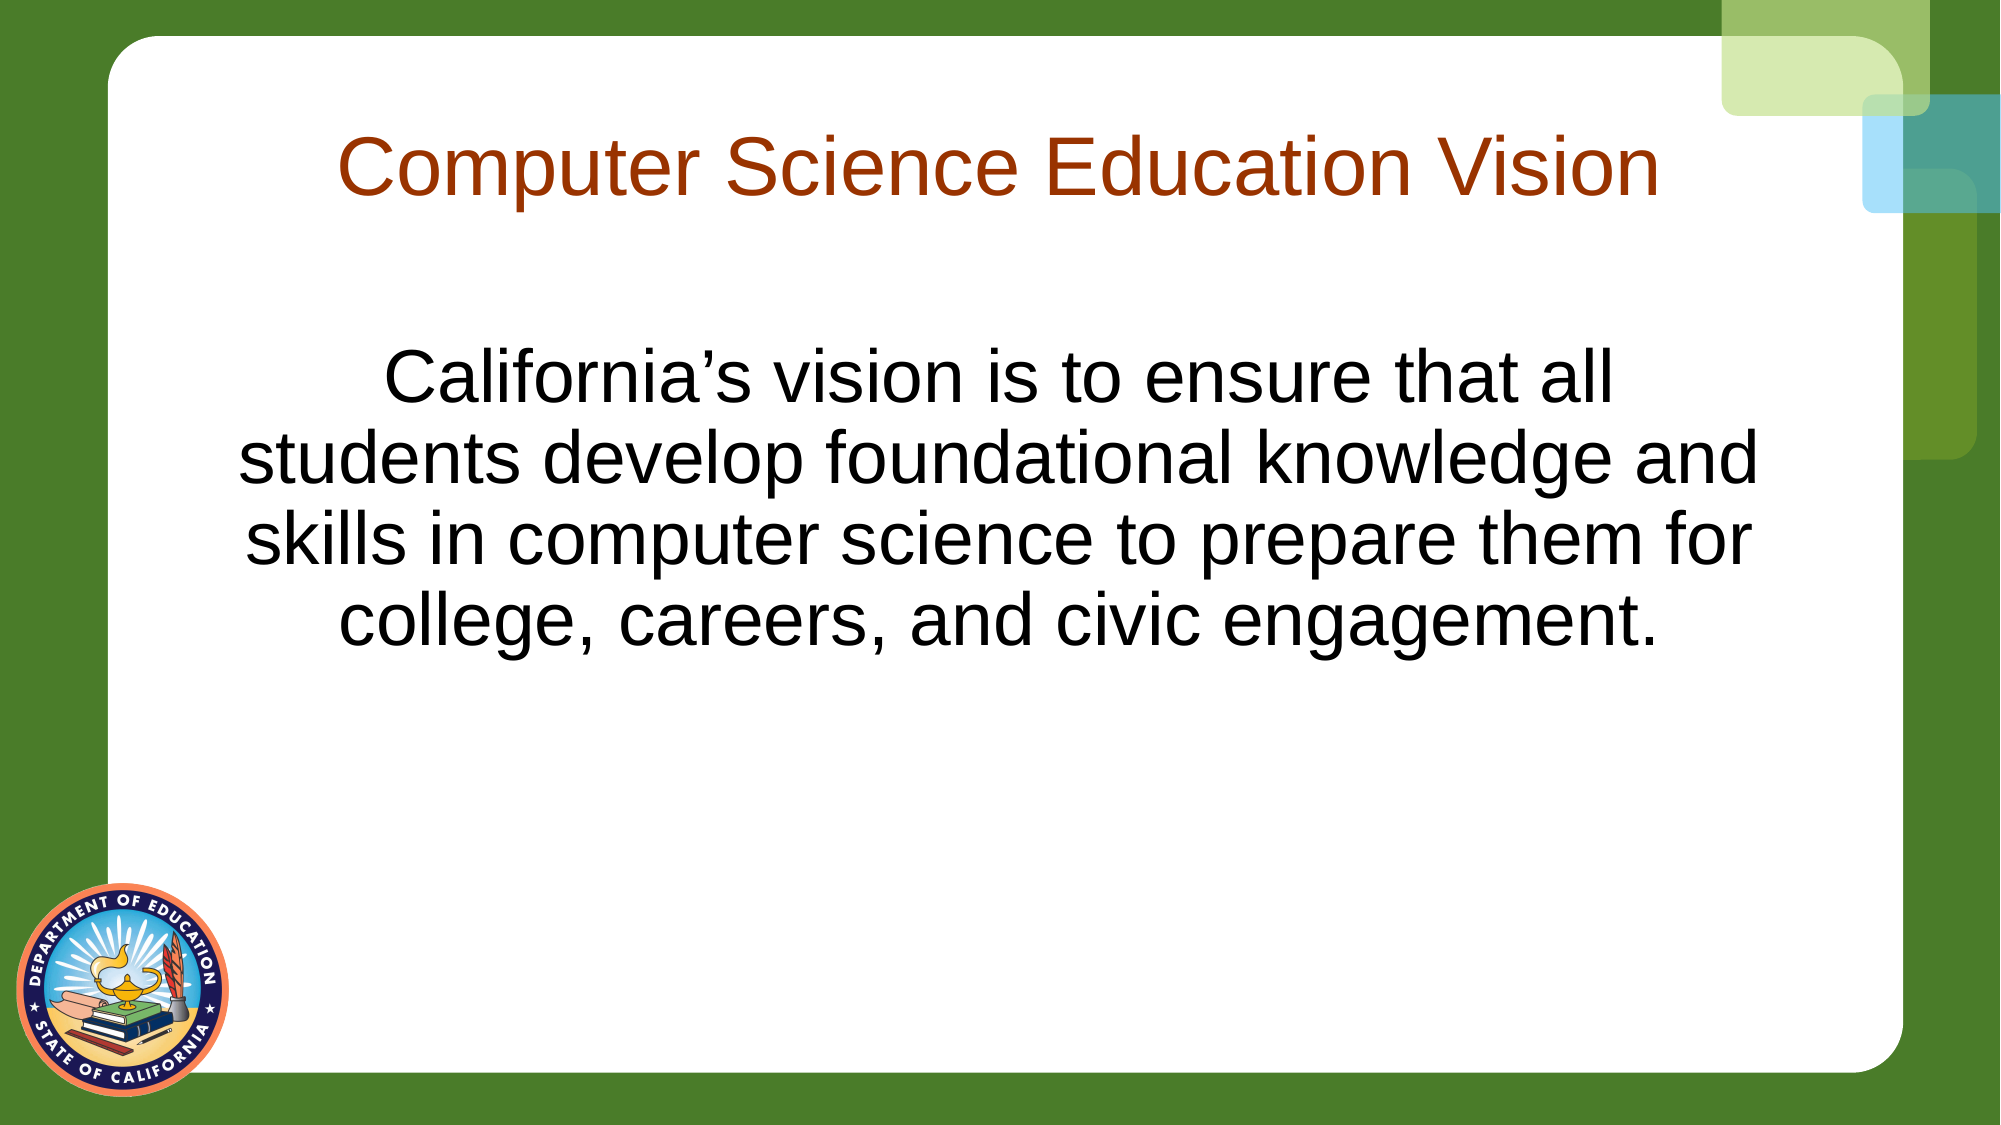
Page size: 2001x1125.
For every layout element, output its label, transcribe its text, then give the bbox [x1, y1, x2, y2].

picture [16, 883, 229, 1097]
list California’s vision is to ensure that all students develop foundational knowledge and skills in computer science to prepare them for college, careers, and civic engagement. [222, 329, 1778, 1014]
title Computer Science Education Vision [222, 59, 1778, 278]
